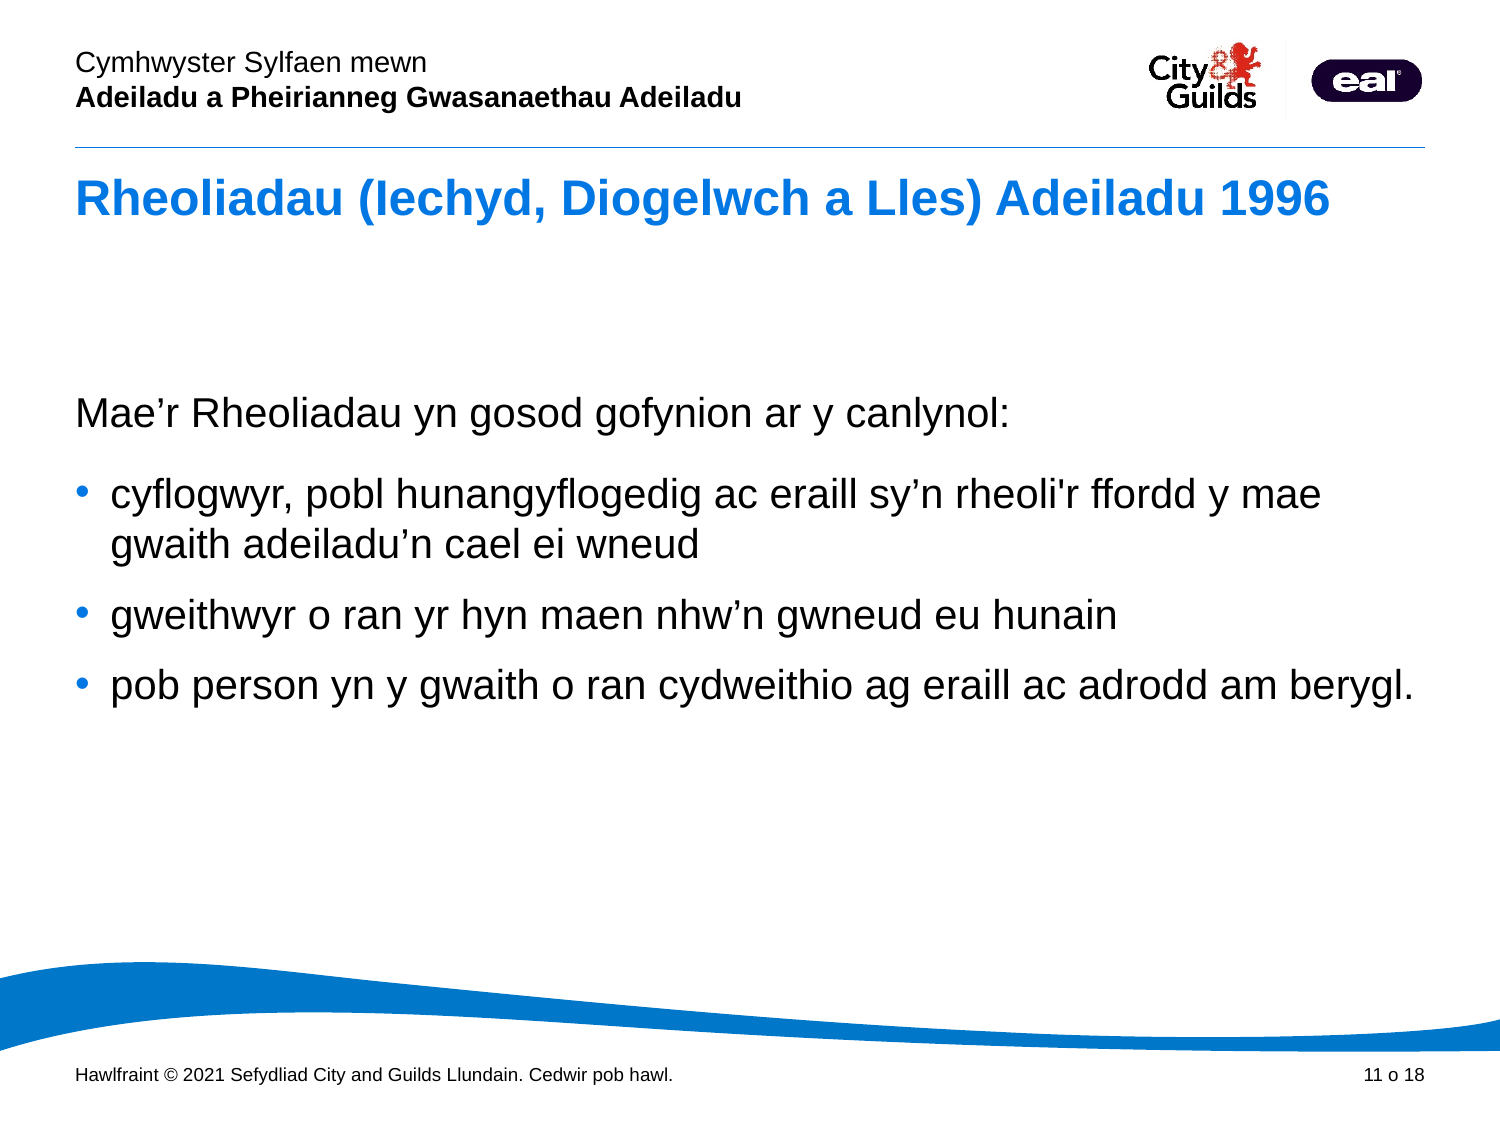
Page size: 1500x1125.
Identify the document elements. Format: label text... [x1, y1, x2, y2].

picture [1149, 38, 1422, 121]
list Mae’r Rheoliadau yn gosod gofynion ar y canlynol: cyflogwyr, pobl hunangyflogedig ac eraill sy’n rheoli'r ffordd y mae gwaith adeiladu’n cael ei wneud gweithwyr o ran yr hyn maen nhw’n gwneud eu hunain pob person yn y gwaith o ran cydweithio ag eraill ac adrodd am berygl. [74, 385, 1426, 878]
title Rheoliadau (Iechyd, Diogelwch a Lles) Adeiladu 1996 [74, 165, 1424, 229]
